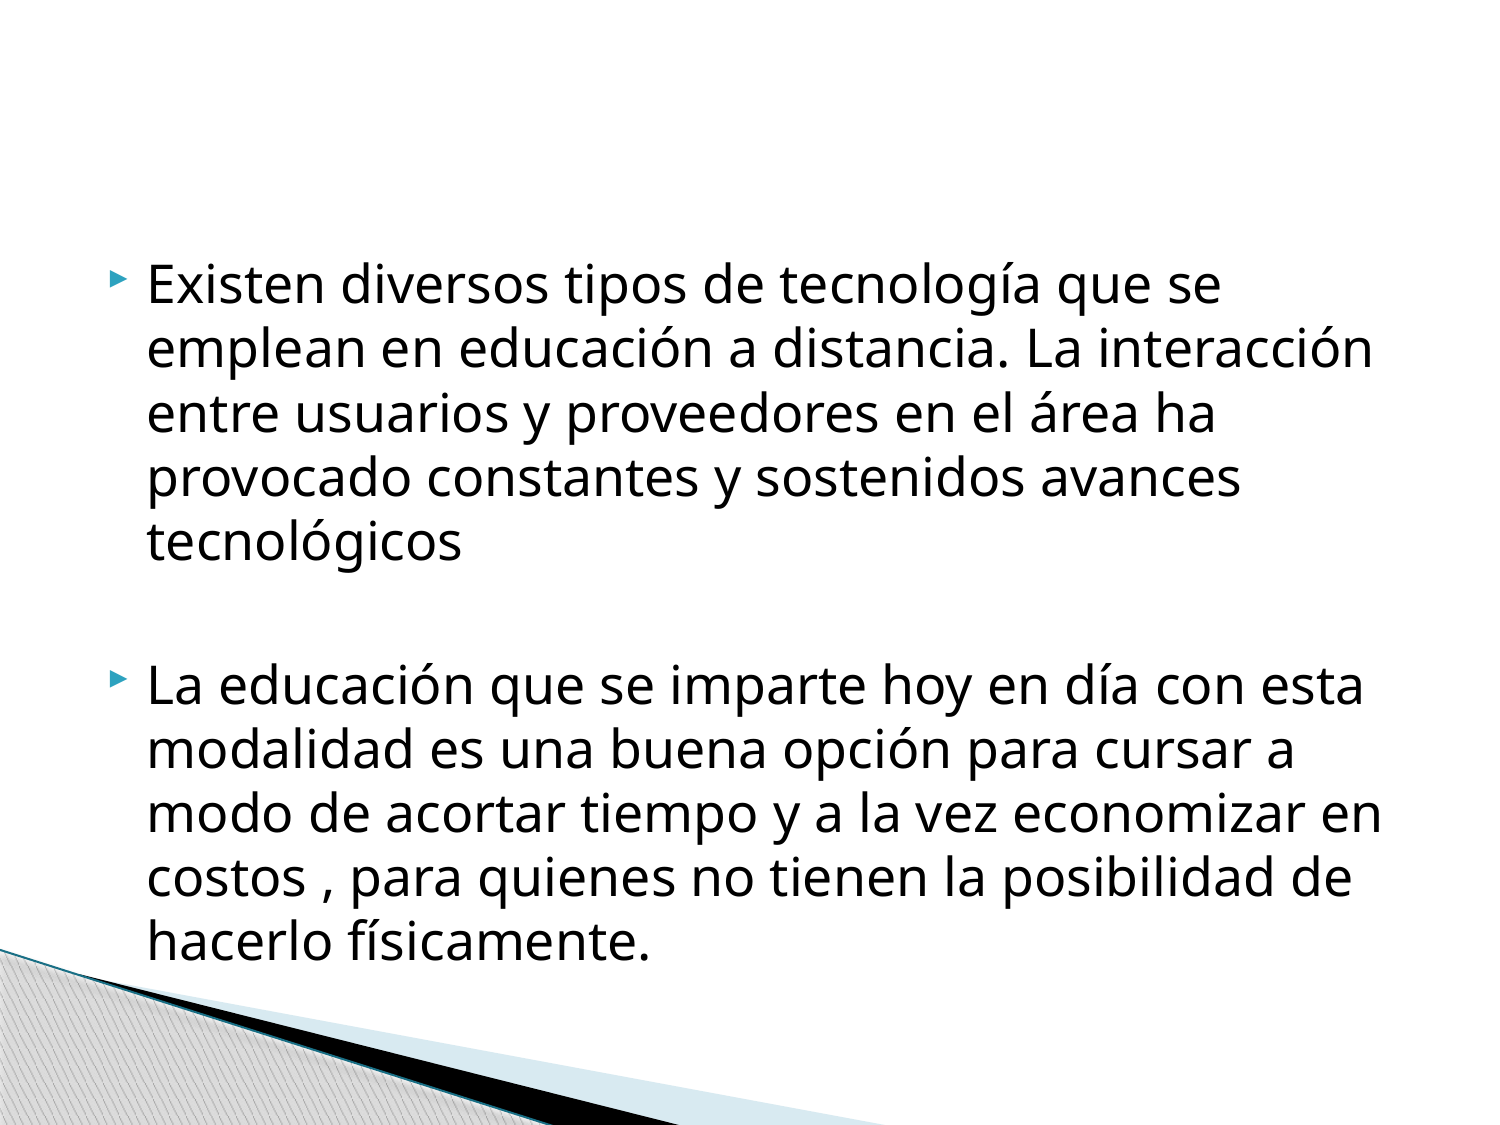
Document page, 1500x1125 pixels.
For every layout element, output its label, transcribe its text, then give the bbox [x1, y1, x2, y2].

list Existen diversos tipos de tecnología que se emplean en educación a distancia. La interacción entre usuarios y proveedores en el área ha provocado constantes y sostenidos avances tecnológicos La educación que se imparte hoy en día con esta modalidad es una buena opción para cursar a modo de acortar tiempo y a la vez economizar en costos , para quienes no tienen la posibilidad de hacerlo físicamente. [75, 243, 1425, 986]
